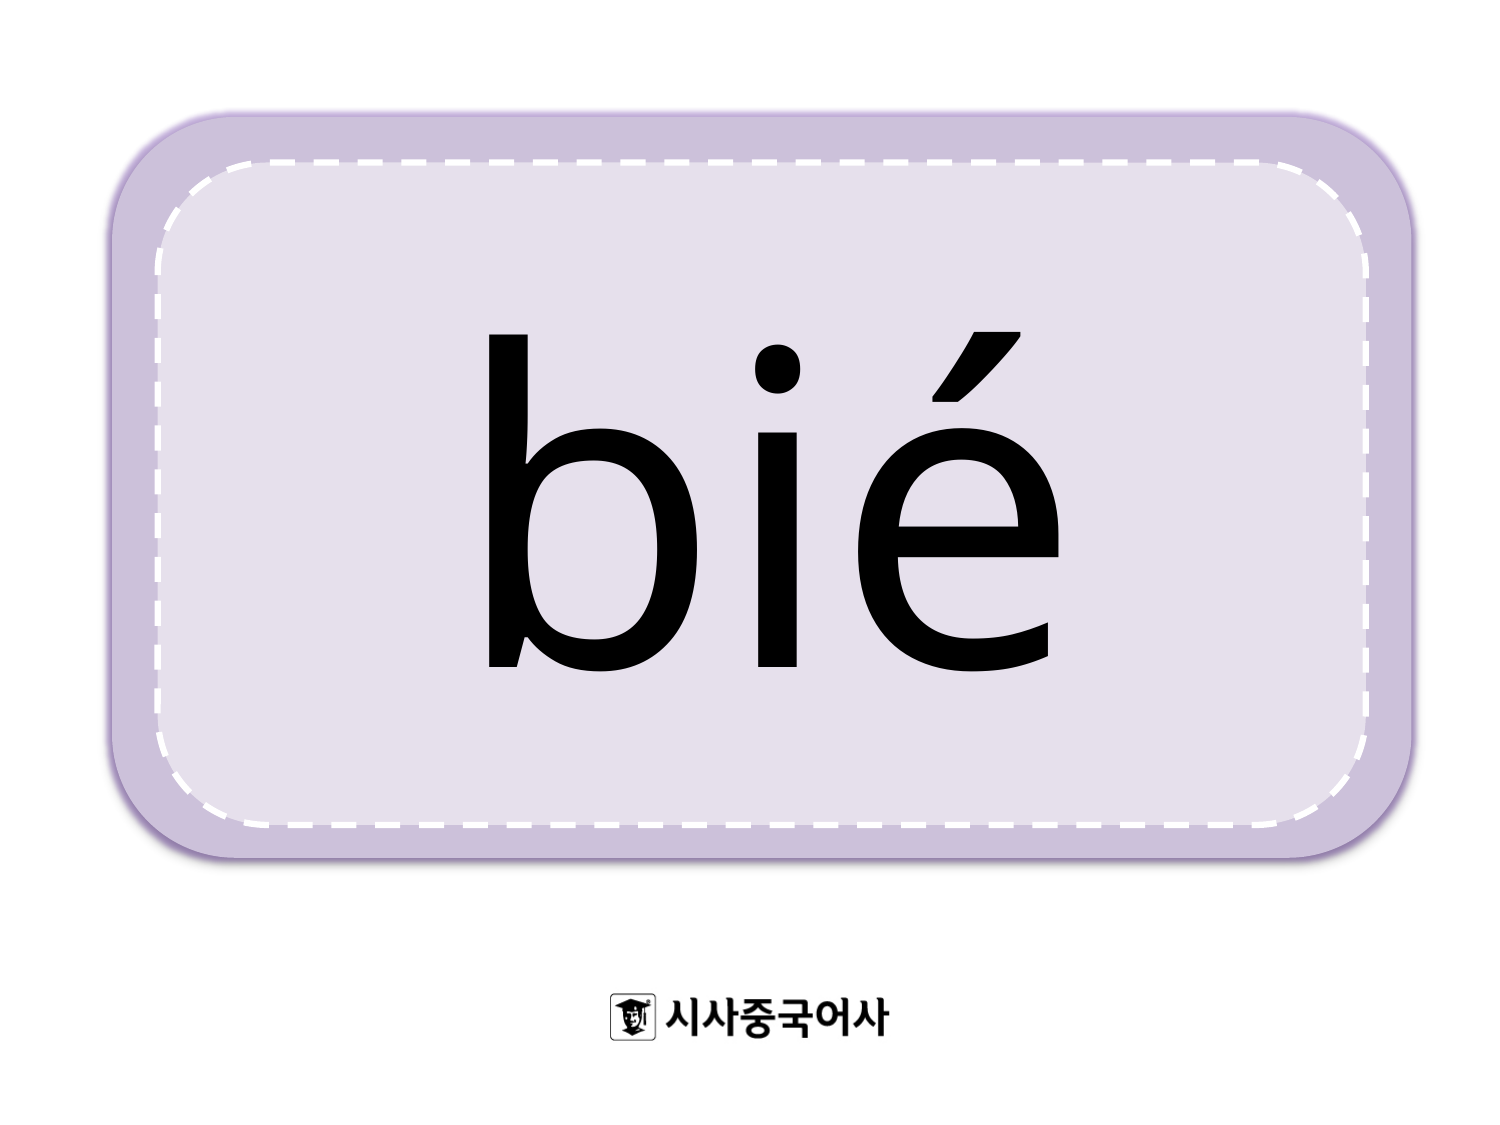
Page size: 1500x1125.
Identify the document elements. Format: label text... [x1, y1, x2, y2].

picture [602, 987, 898, 1047]
text_box bié [162, 160, 1371, 824]
